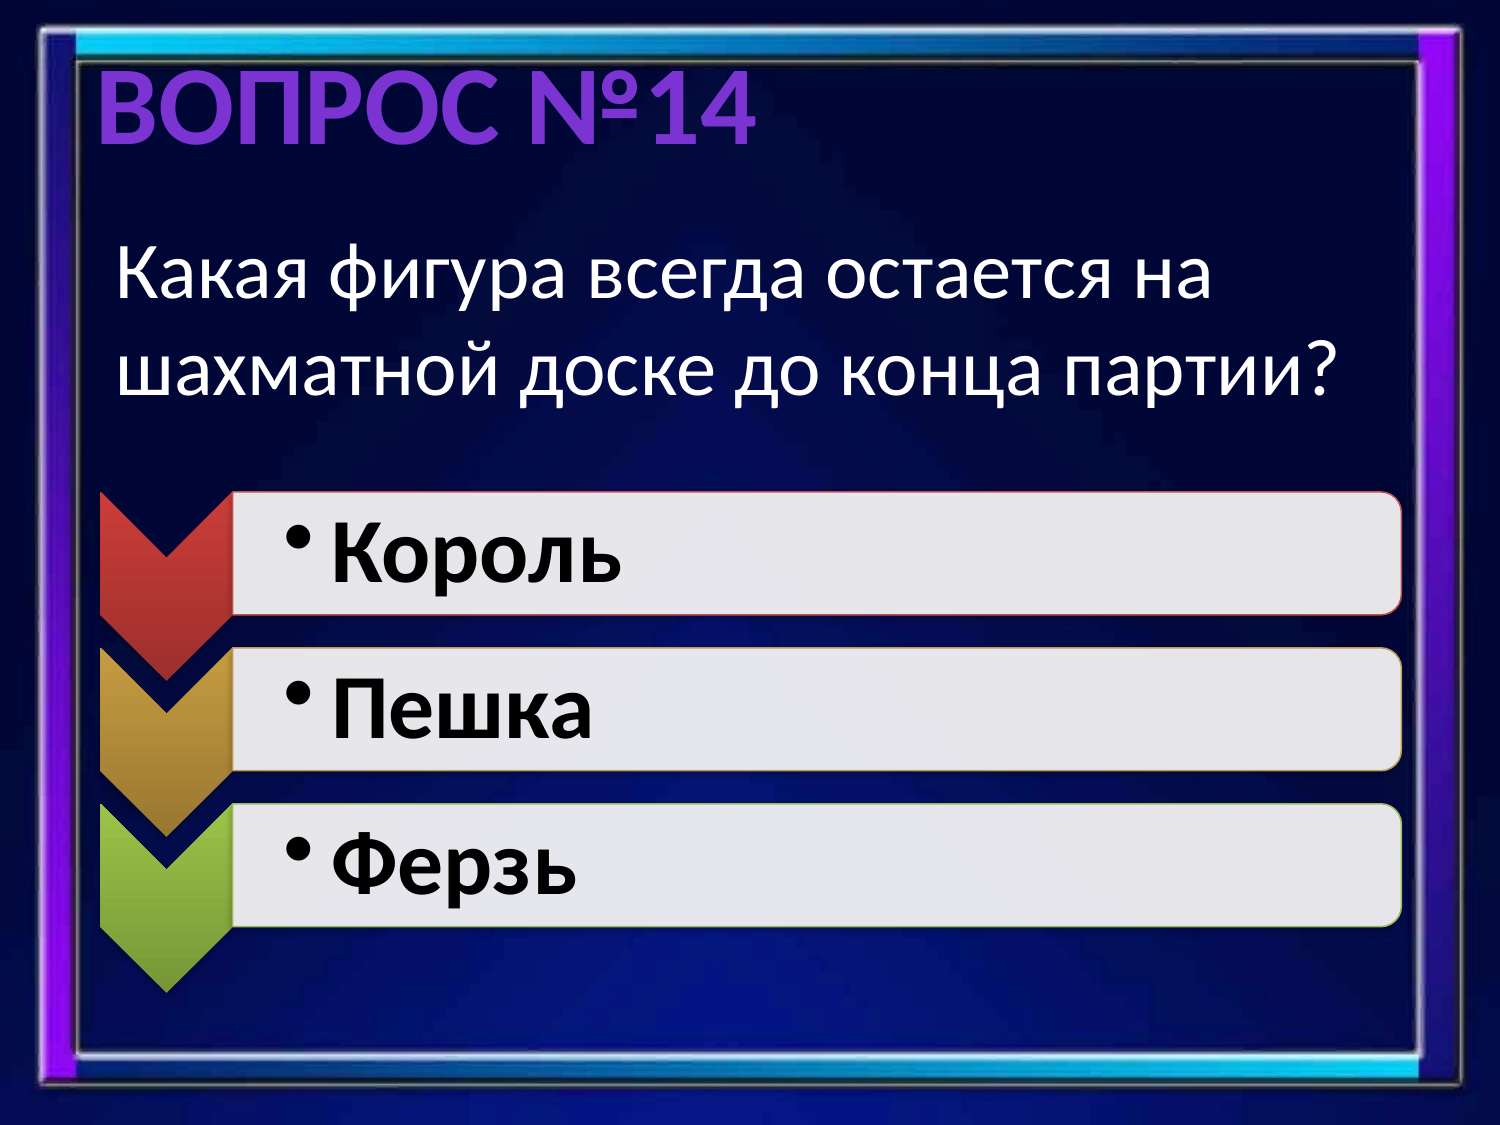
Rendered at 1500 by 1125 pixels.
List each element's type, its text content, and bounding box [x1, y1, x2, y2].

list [100, 491, 1402, 994]
title Какая фигура всегда остается на шахматной доске до конца партии? [100, 208, 1451, 421]
text_box Вопрос №14 [80, 24, 773, 175]
picture [0, 0, 1500, 1125]
